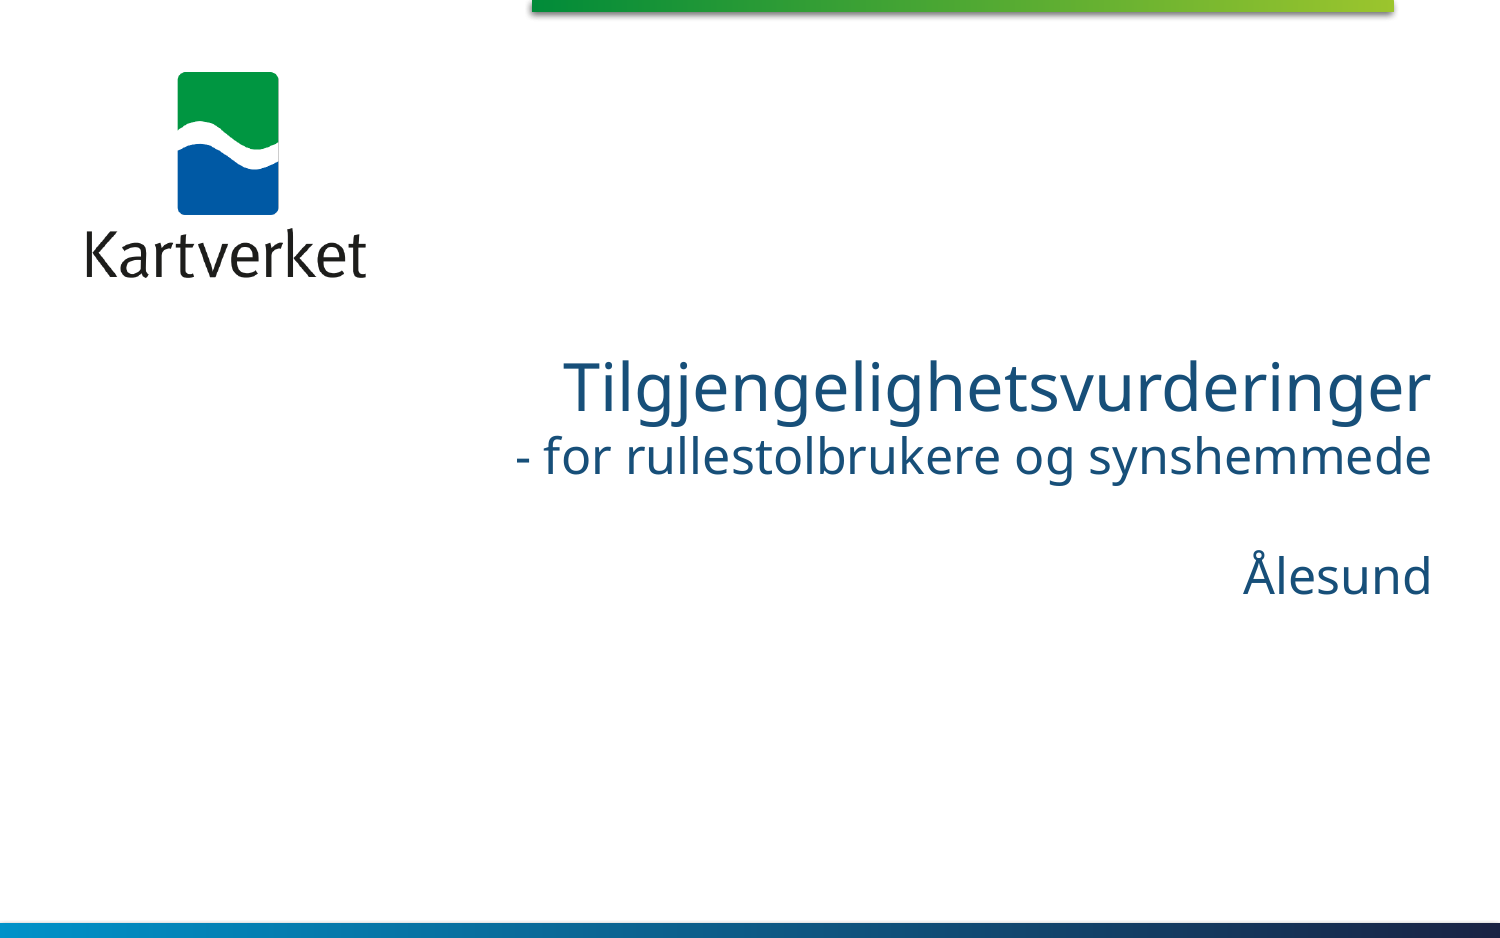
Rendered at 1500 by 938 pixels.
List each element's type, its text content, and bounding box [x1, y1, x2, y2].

text_box Tilgjengelighetsvurderinger - for rullestolbrukere og synshemmede Ålesund [66, 337, 1449, 613]
